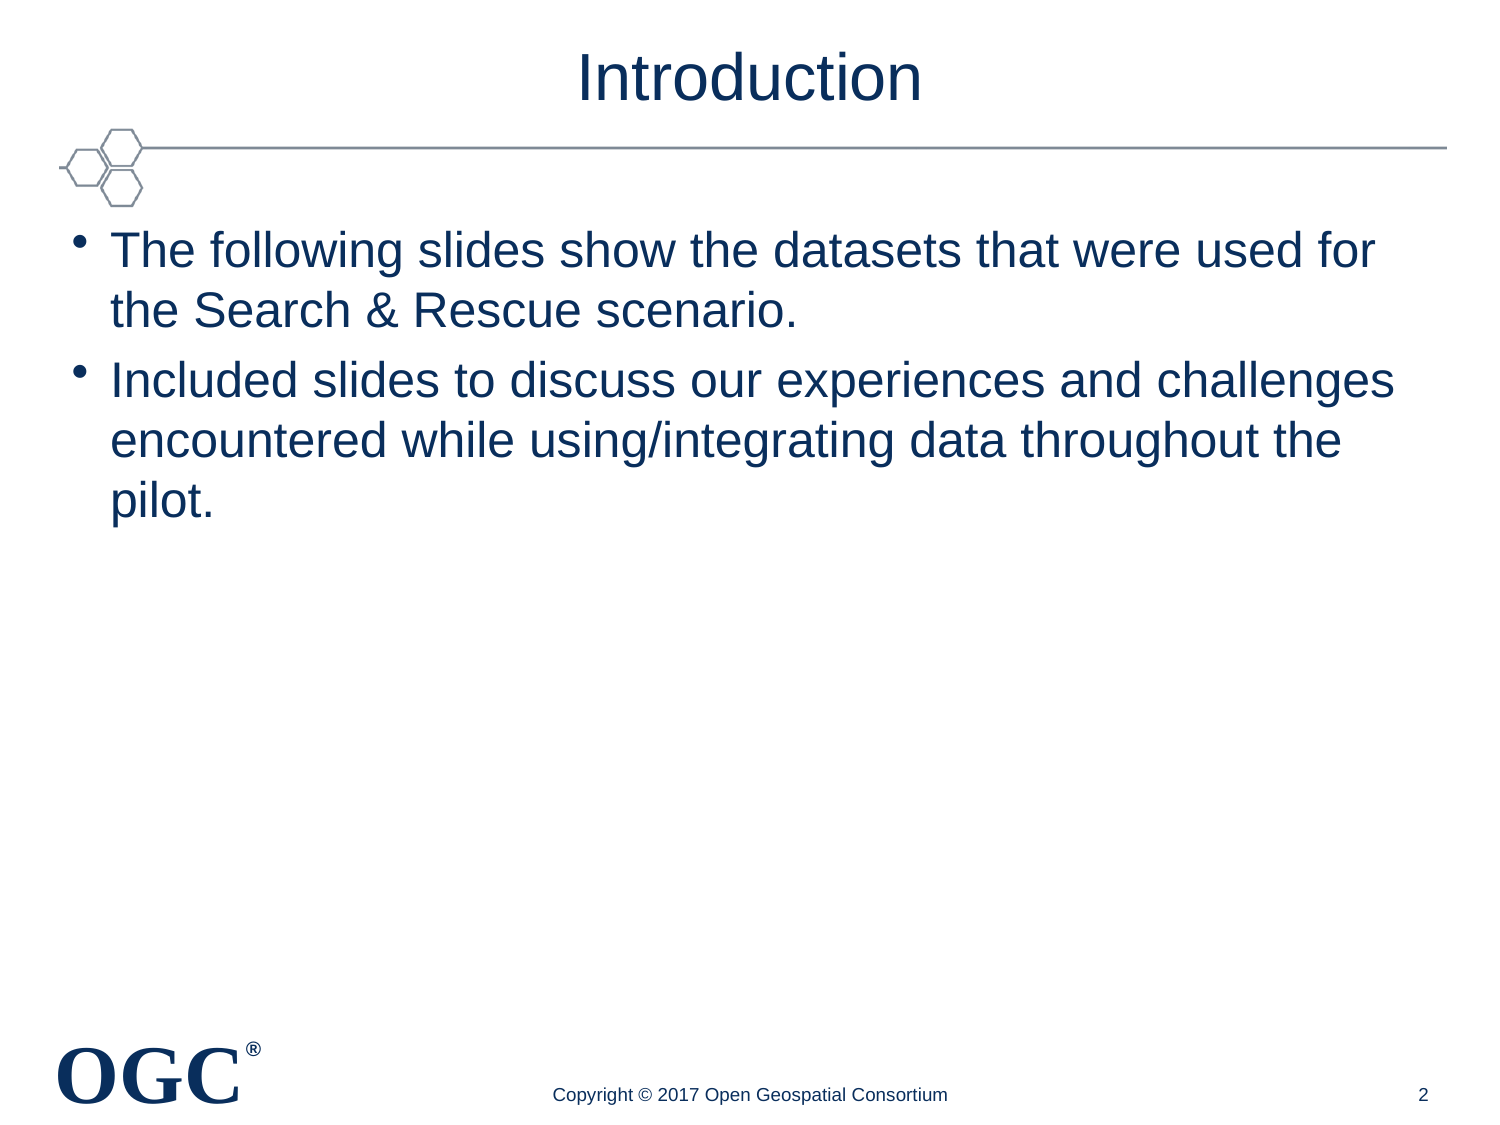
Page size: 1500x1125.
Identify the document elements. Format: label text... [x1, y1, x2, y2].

title Introduction [37, 22, 1463, 136]
slide_number 2 [1130, 1074, 1444, 1113]
picture [59, 136, 1447, 208]
footer Copyright © 2017 Open Geospatial Consortium [487, 1074, 1013, 1113]
list The following slides show the datasets that were used for the Search & Rescue scenario. Included slides to discuss our experiences and challenges encountered while using/integrating data throughout the pilot. [56, 209, 1445, 1013]
